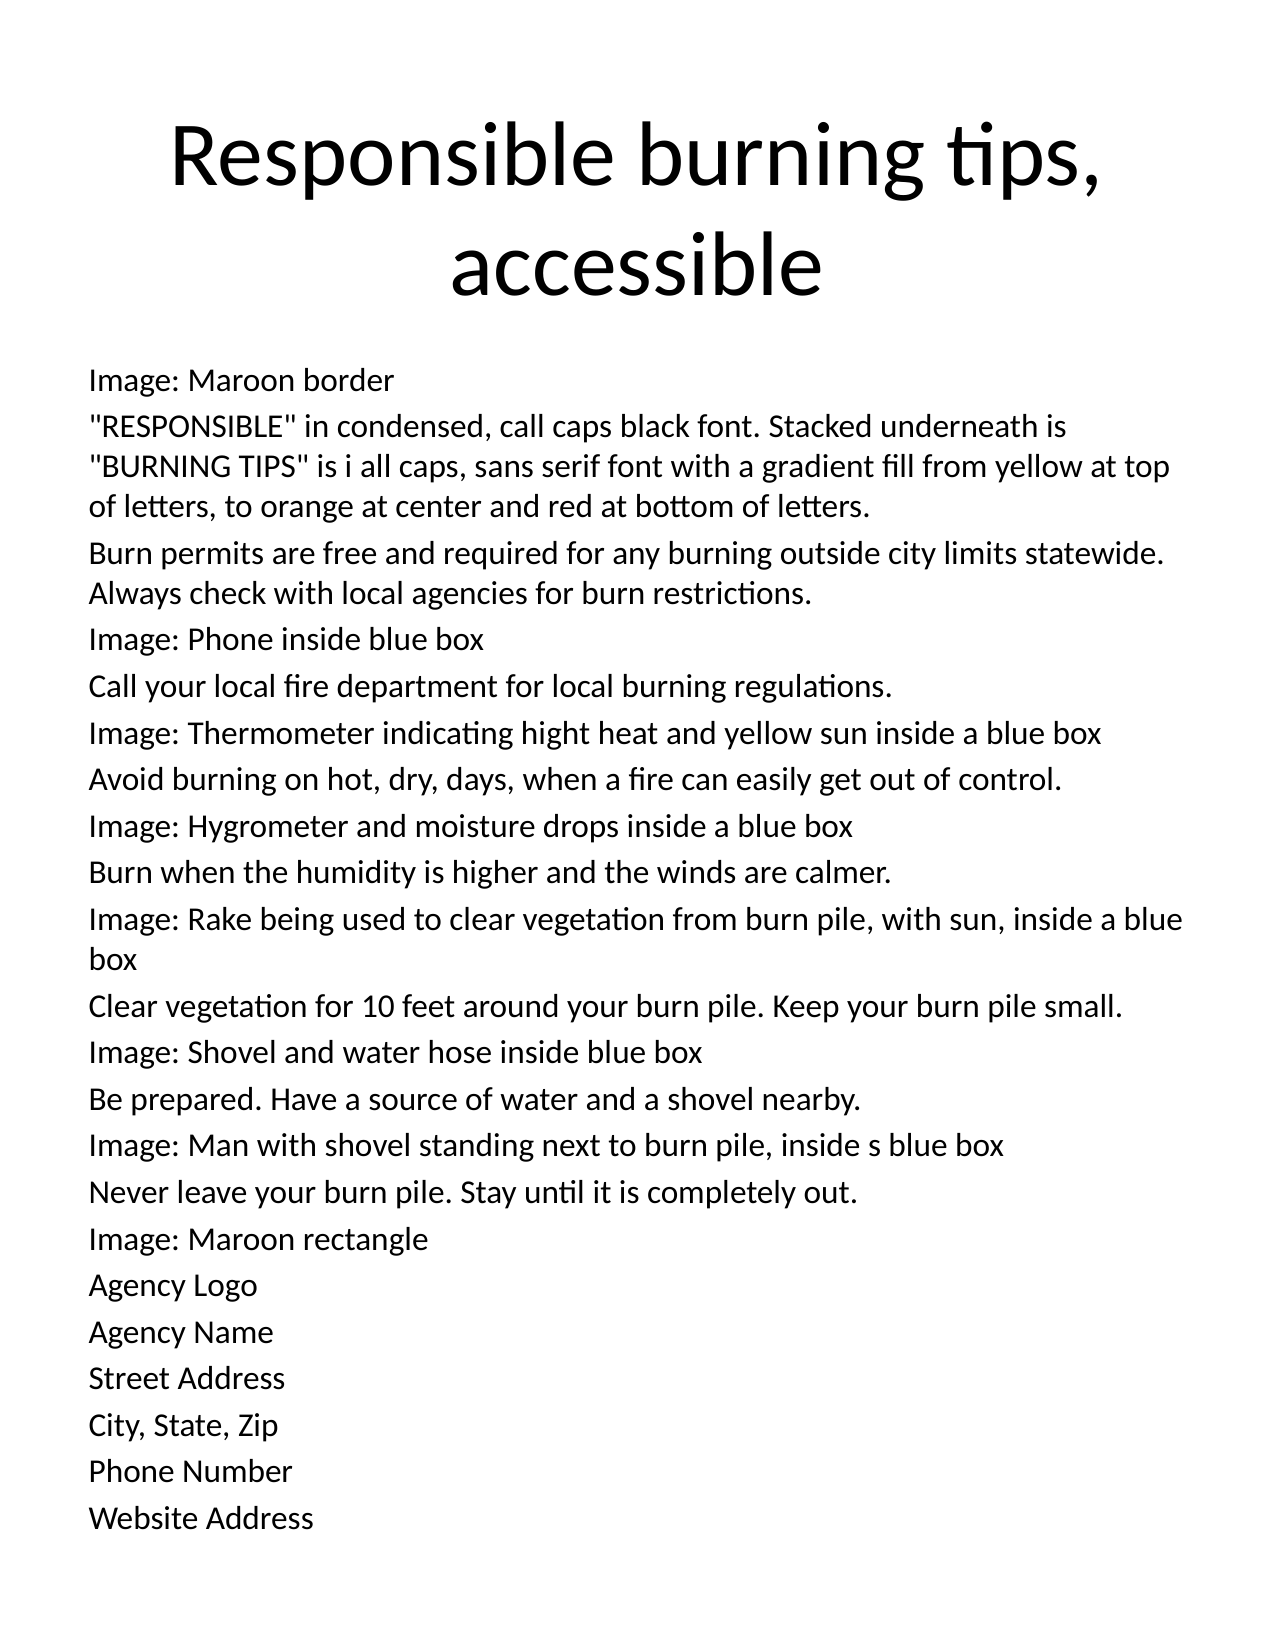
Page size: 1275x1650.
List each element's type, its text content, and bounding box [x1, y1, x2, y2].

title Responsible burning tips, accessible [63, 66, 1212, 342]
list Image: Maroon border "RESPONSIBLE" in condensed, call caps black font. Stacked underneath is "BURNING TIPS" is i all caps, sans serif font with a gradient fill from yellow at top of letters, to orange at center and red at bottom of letters. Burn permits are free and required for any burning outside city limits statewide. Always check with local agencies for burn restrictions. Image: Phone inside blue box Call your local fire department for local burning regulations. Image: Thermometer indicating hight heat and yellow sun inside a blue box Avoid burning on hot, dry, days, when a fire can easily get out of control. Image: Hygrometer and moisture drops inside a blue box Burn when the humidity is higher and the winds are calmer. Image: Rake being used to clear vegetation from burn pile, with sun, inside a blue box Clear vegetation for 10 feet around your burn pile. Keep your burn pile small. Image: Shovel and water hose inside blue box Be prepared. Have a source of water and a shovel nearby. Image: Man with shovel standing next to burn pile, inside s blue box Never leave your burn pile. Stay until it is completely out. Image: Maroon rectangle Agency Logo Agency Name Street Address City, State, Zip Phone Number Website Address [73, 350, 1212, 1583]
